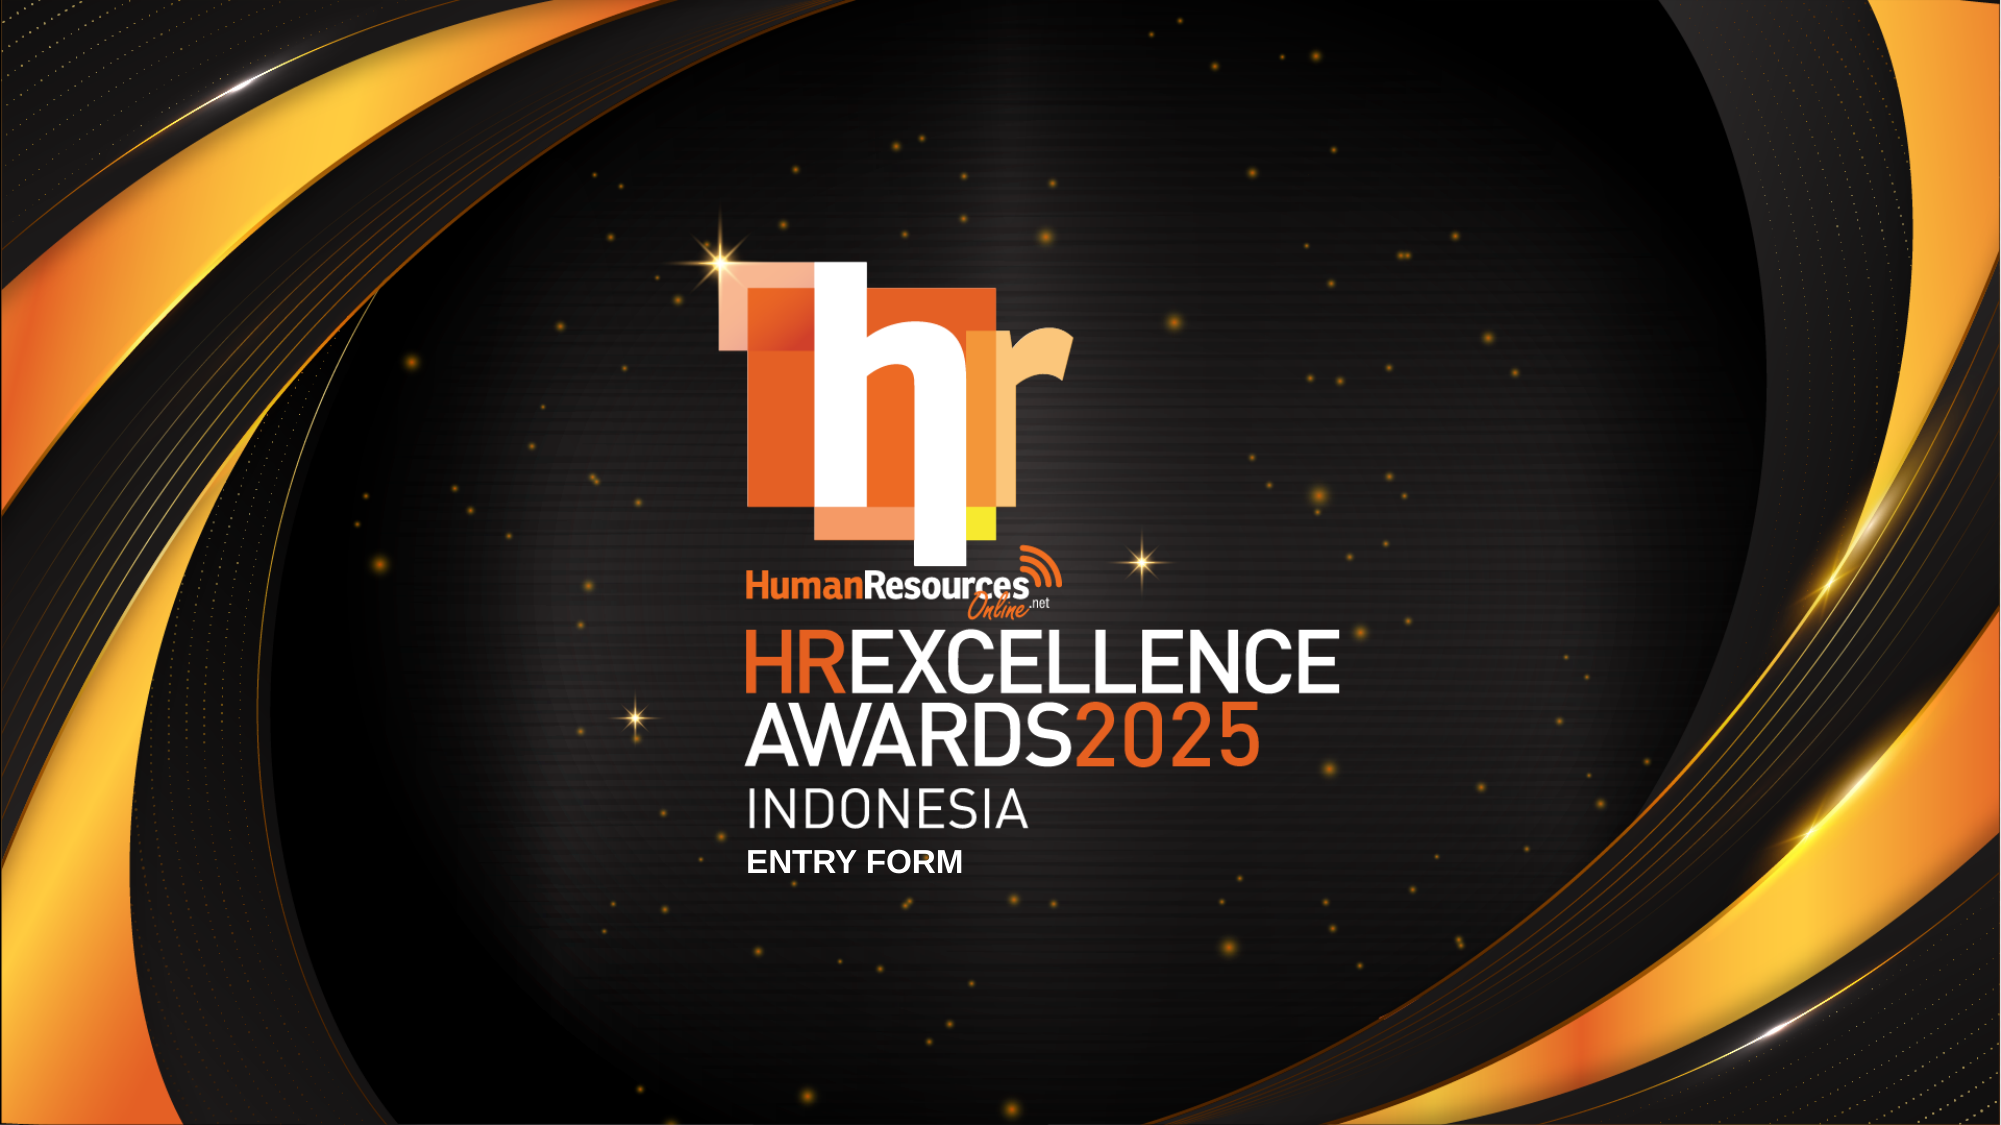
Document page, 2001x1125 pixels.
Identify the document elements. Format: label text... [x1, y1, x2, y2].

text_box ENTRY FORM [731, 832, 1193, 888]
picture [0, 0, 2001, 1125]
